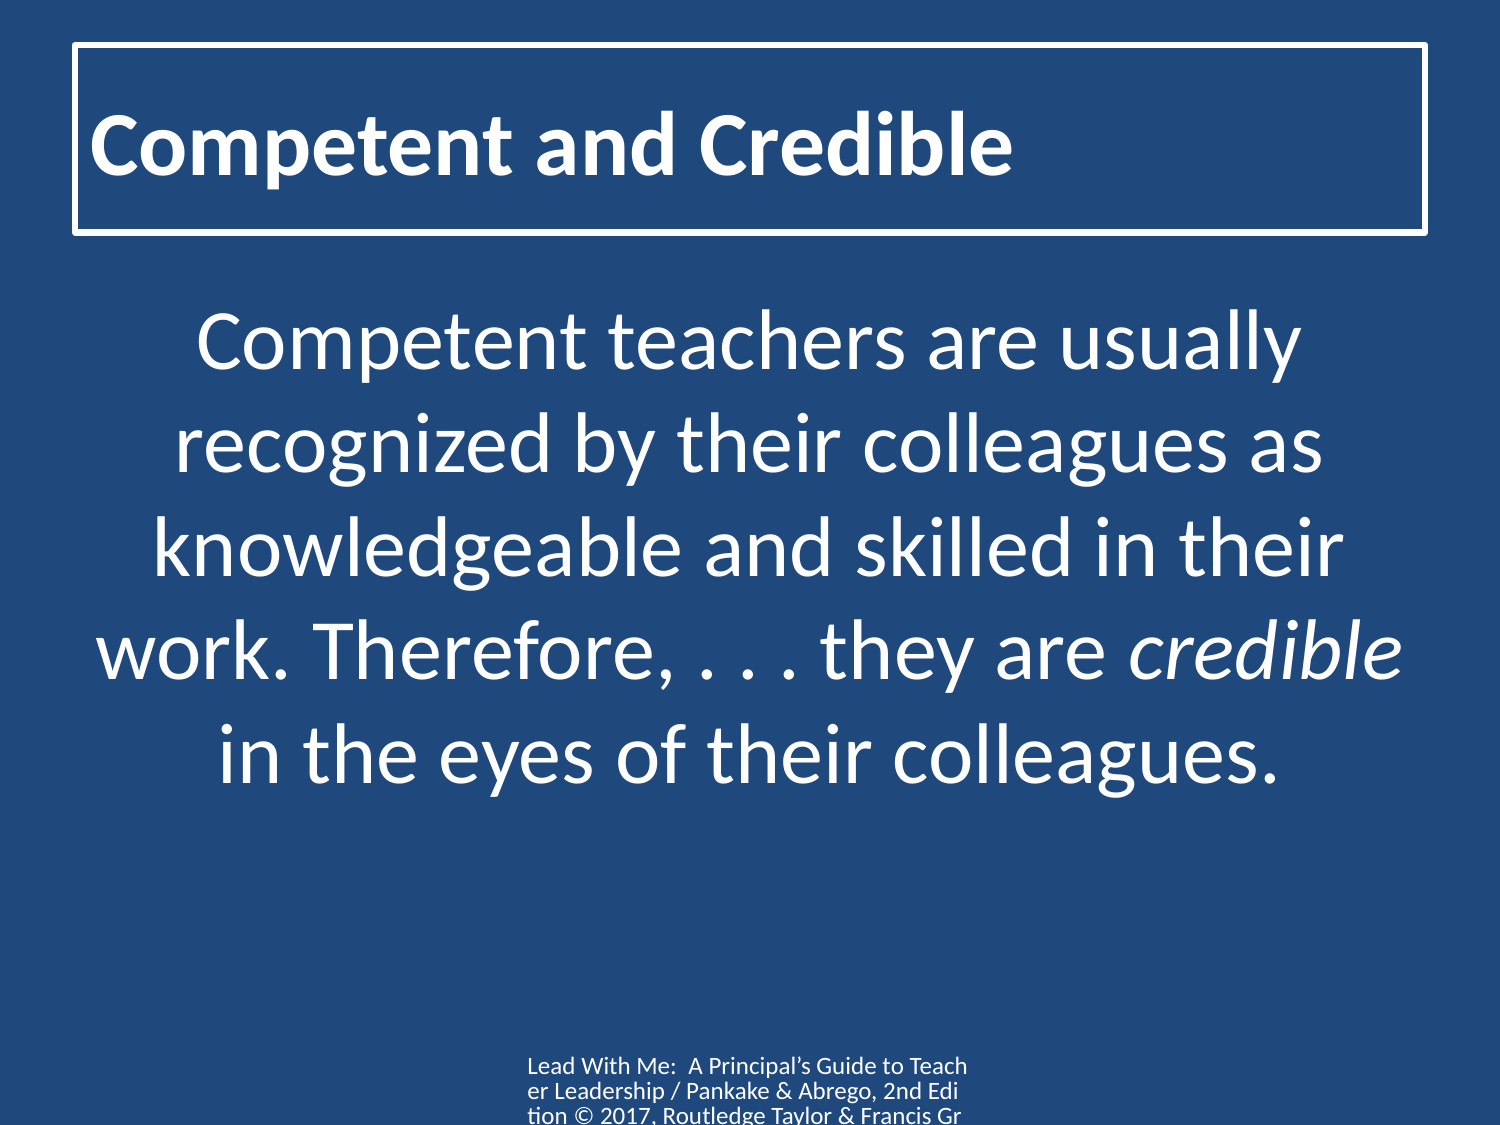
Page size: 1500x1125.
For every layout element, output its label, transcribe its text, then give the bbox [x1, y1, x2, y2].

text_box Competent and Credible [74, 45, 1425, 233]
footer Lead With Me: A Principal’s Guide to Teacher Leadership / Pankake & Abrego, 2nd Edition © 2017, Routledge Taylor & Francis Group [512, 1034, 988, 1095]
title Competent teachers are usually recognized by their colleagues as knowledgeable and skilled in their work. Therefore, . . . they are credible in the eyes of their colleagues. [75, 260, 1425, 823]
